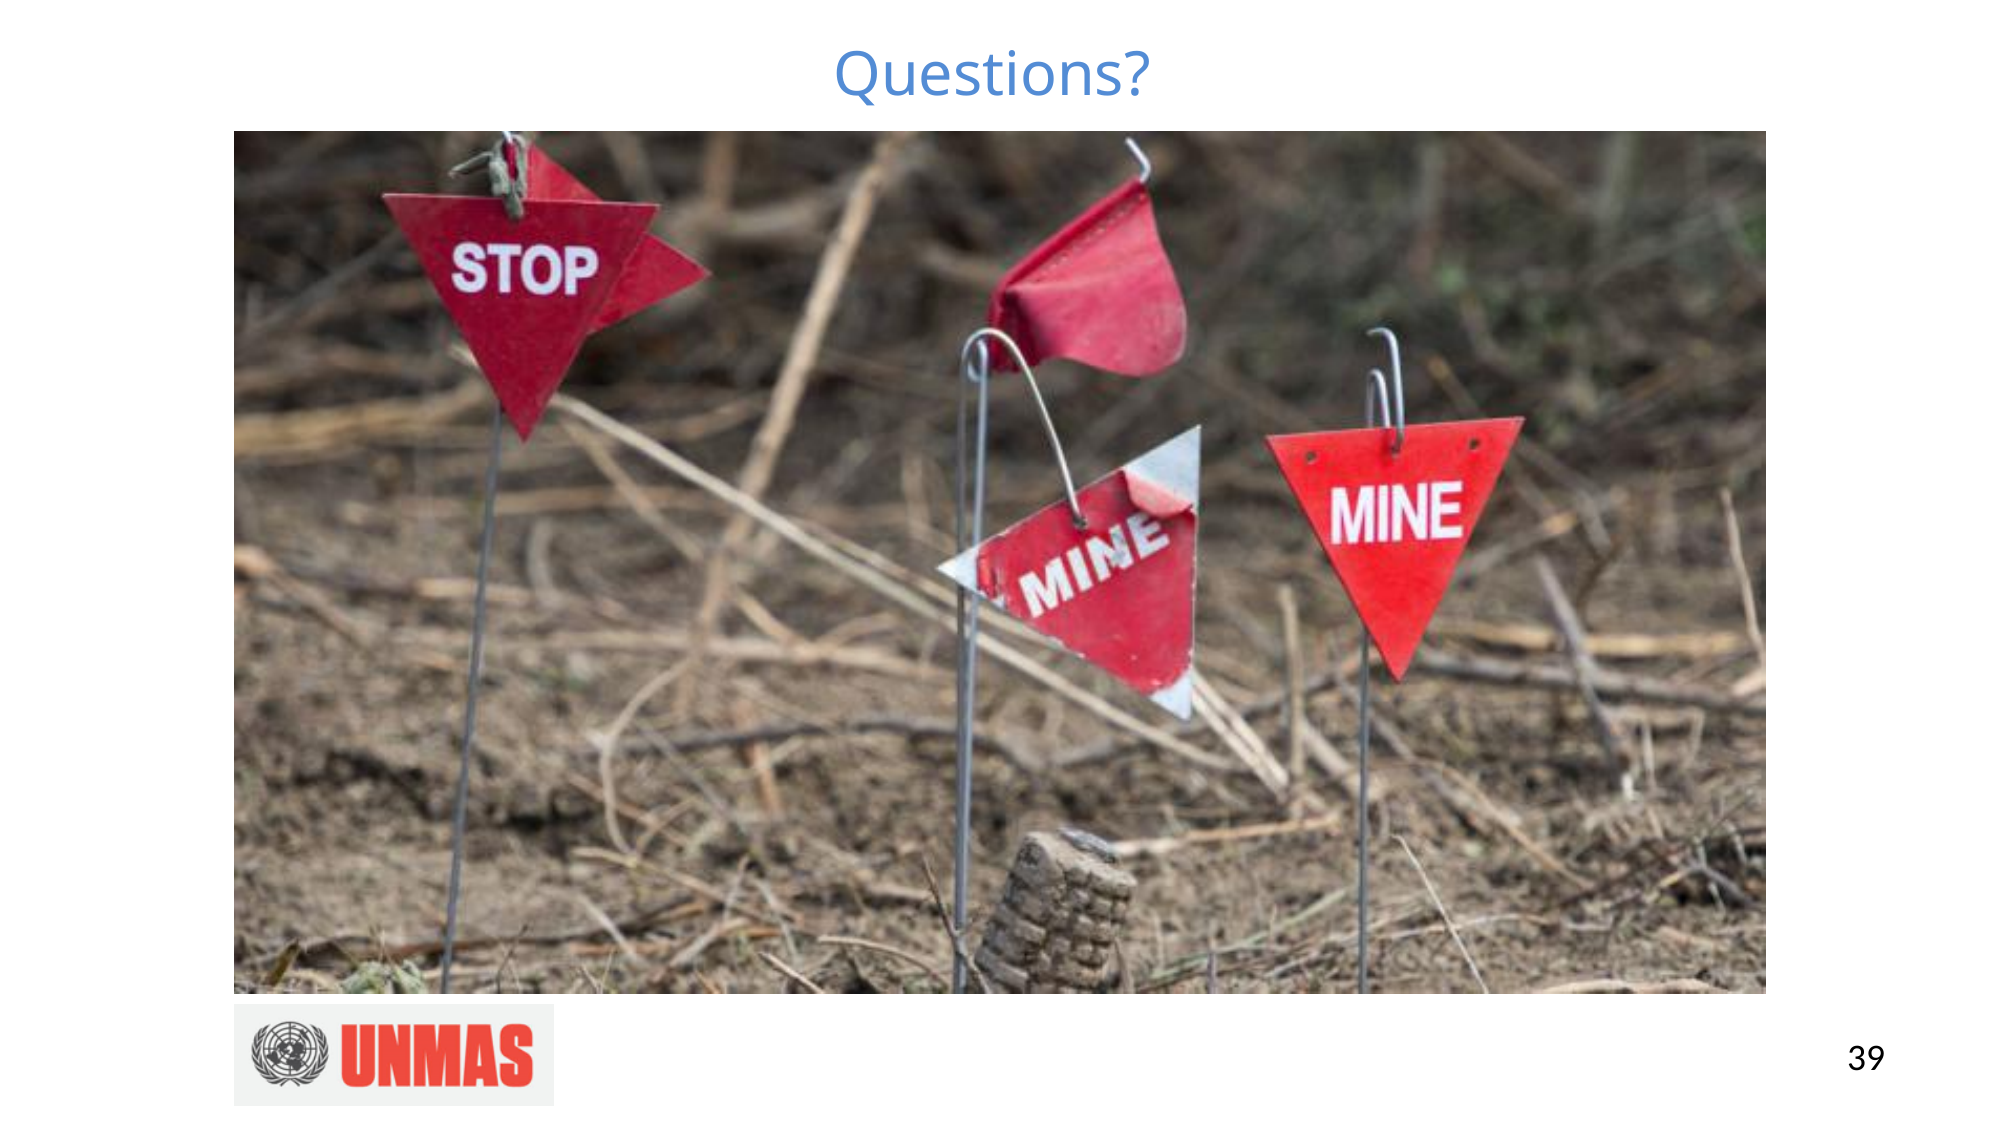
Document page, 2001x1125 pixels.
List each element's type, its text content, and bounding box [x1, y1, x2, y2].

picture [233, 1003, 555, 1106]
text_box Questions? [599, 26, 1401, 115]
slide_number 39 [1433, 1025, 1900, 1085]
picture [233, 131, 1767, 994]
